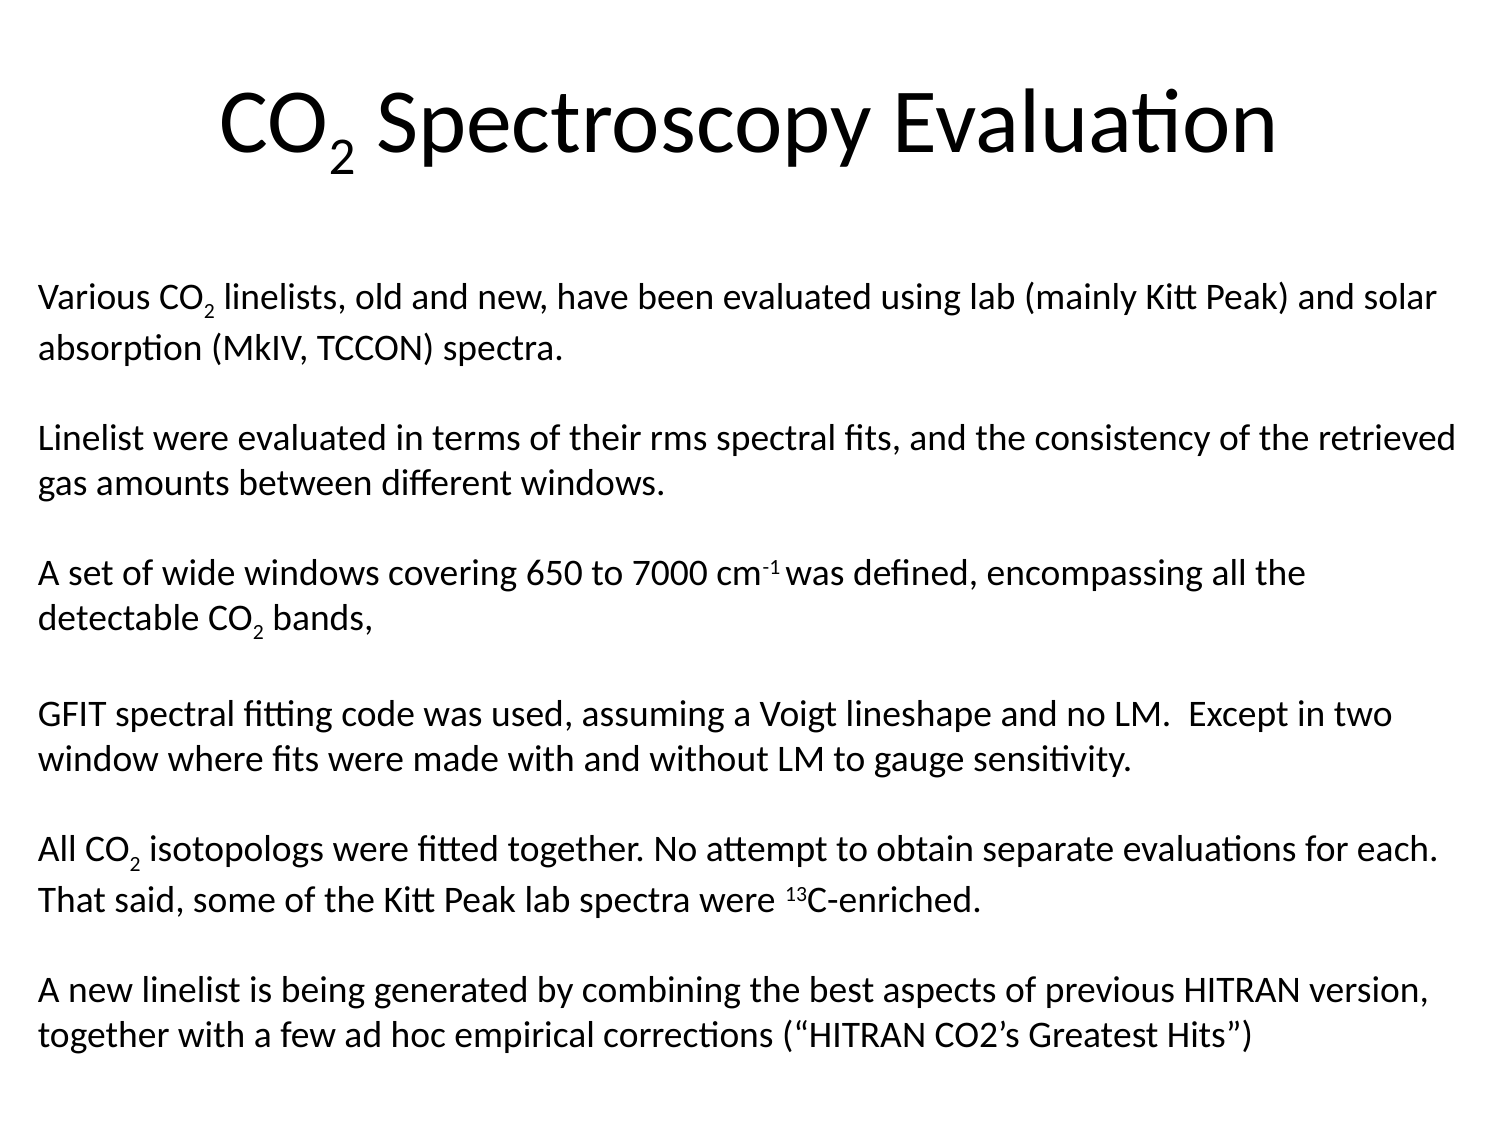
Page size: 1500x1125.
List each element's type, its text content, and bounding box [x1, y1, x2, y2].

title CO2 Spectroscopy Evaluation [75, 45, 1425, 201]
text_box Various CO2 linelists, old and new, have been evaluated using lab (mainly Kitt Peak) and solar absorption (MkIV, TCCON) spectra. Linelist were evaluated in terms of their rms spectral fits, and the consistency of the retrieved gas amounts between different windows. A set of wide windows covering 650 to 7000 cm-1 was defined, encompassing all the detectable CO2 bands, GFIT spectral fitting code was used, assuming a Voigt lineshape and no LM. Except in two window where fits were made with and without LM to gauge sensitivity. All CO2 isotopologs were fitted together. No attempt to obtain separate evaluations for each. That said, some of the Kitt Peak lab spectra were 13C-enriched. A new linelist is being generated by combining the best aspects of previous HITRAN version, together with a few ad hoc empirical corrections (“HITRAN CO2’s Greatest Hits”) [23, 264, 1481, 1063]
